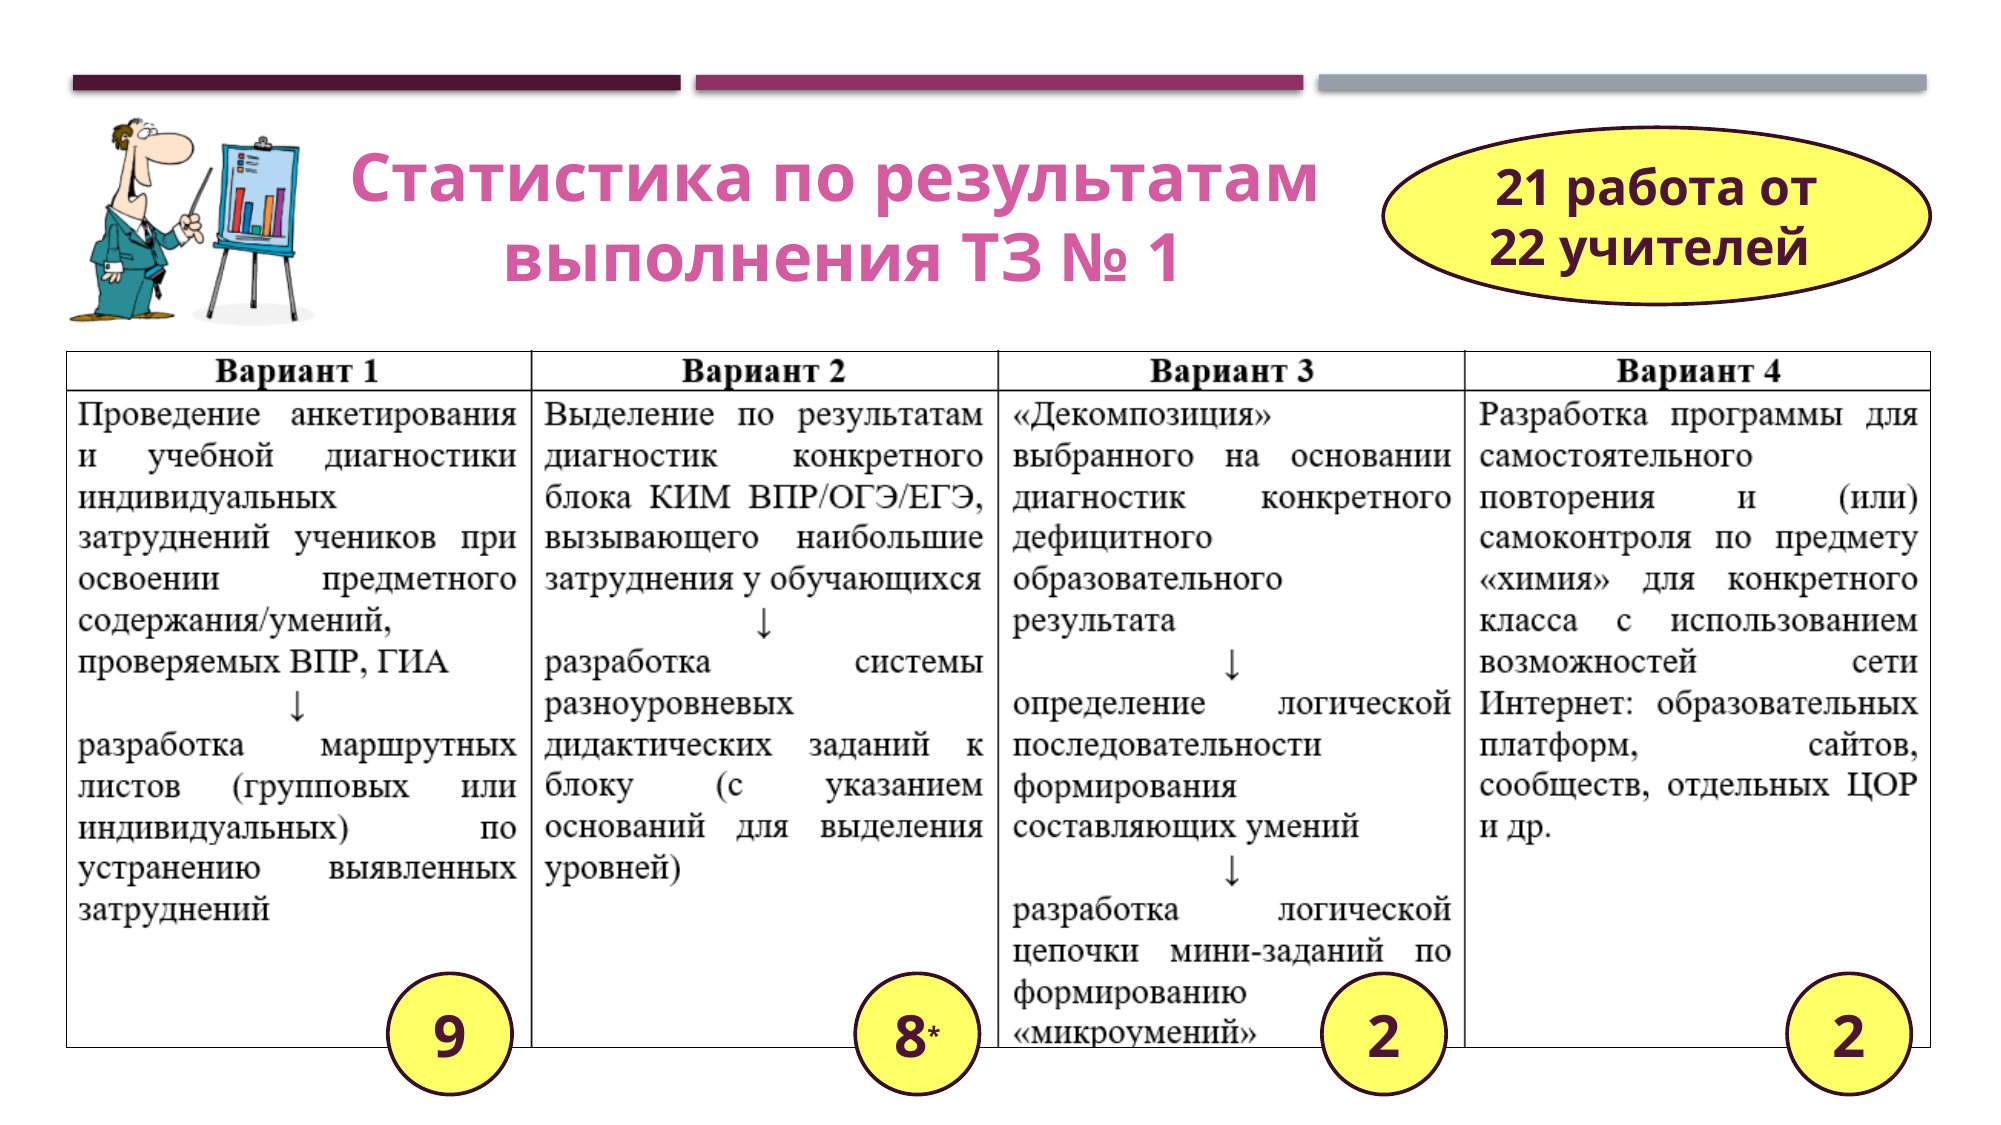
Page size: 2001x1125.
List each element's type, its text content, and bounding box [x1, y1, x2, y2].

text_box 21 работа от 22 учителей [1381, 125, 1933, 307]
text_box 2 [1325, 1060, 1443, 1097]
picture [65, 105, 1931, 1049]
text_box 9 [391, 1060, 509, 1097]
text_box 2 [1791, 1060, 1908, 1097]
text_box Статистика по результатам выполнения ТЗ № 1 [333, 127, 1384, 302]
text_box 8* [859, 1060, 976, 1097]
